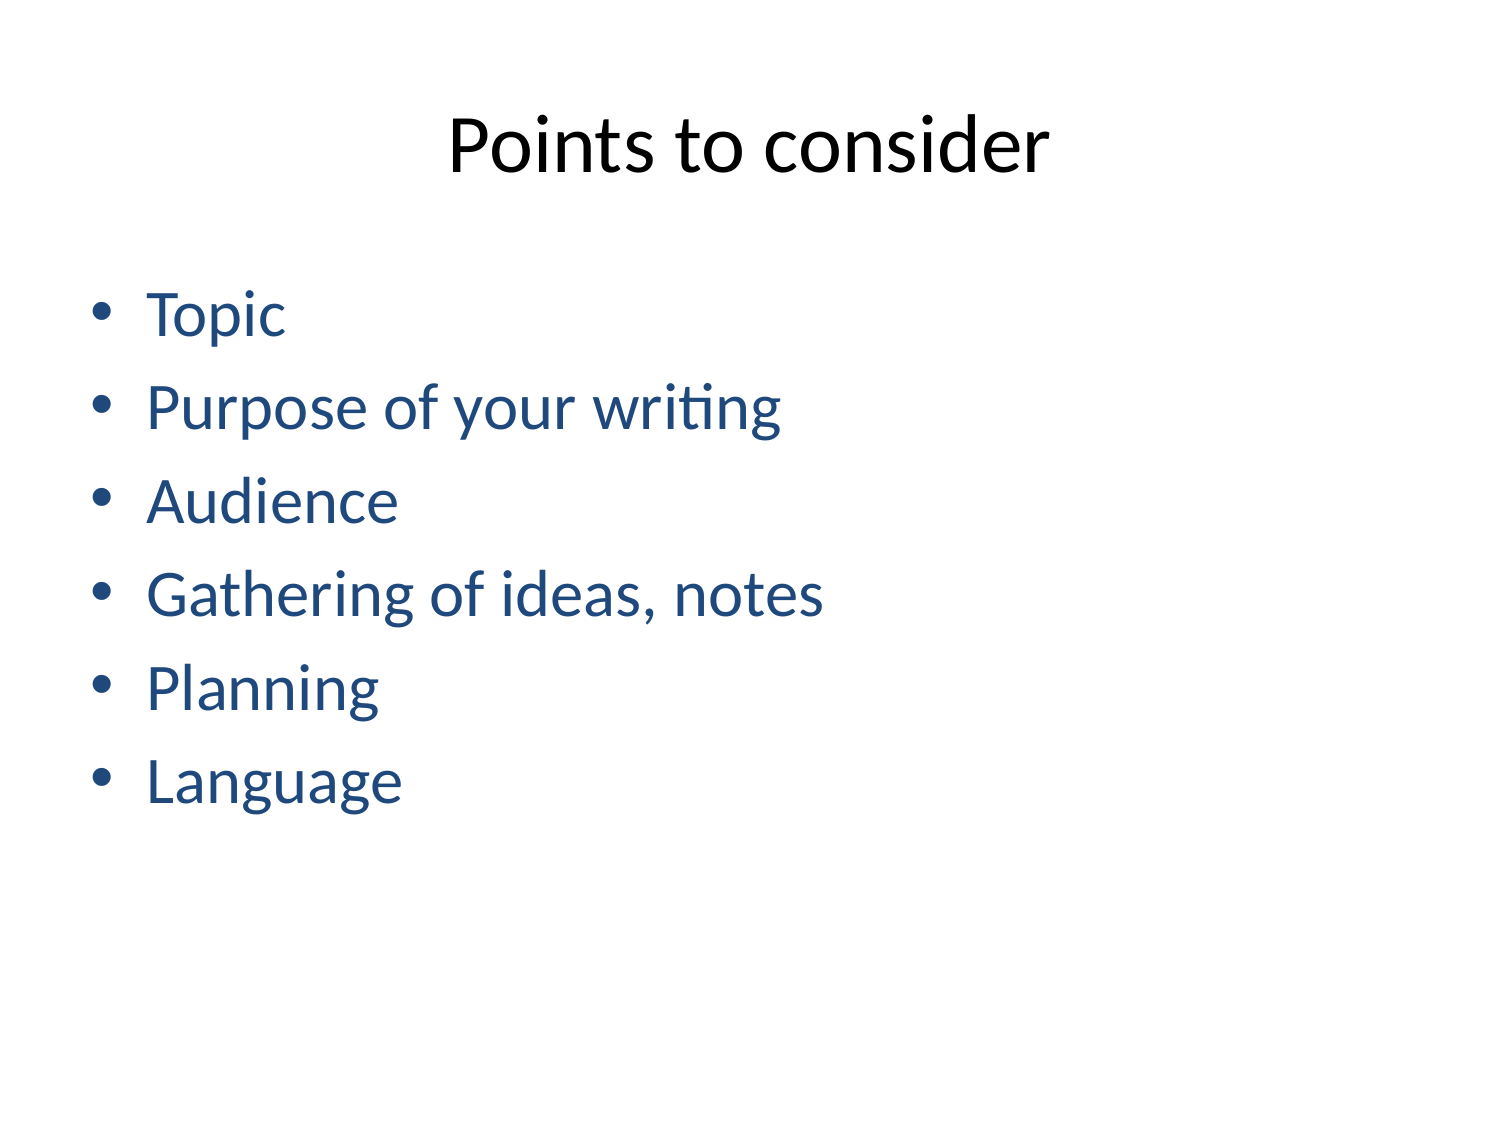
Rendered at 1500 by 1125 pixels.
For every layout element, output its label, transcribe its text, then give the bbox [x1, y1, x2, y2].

list Topic Purpose of your writing Audience Gathering of ideas, notes Planning Language [75, 262, 1425, 1005]
title Points to consider [75, 45, 1425, 233]
